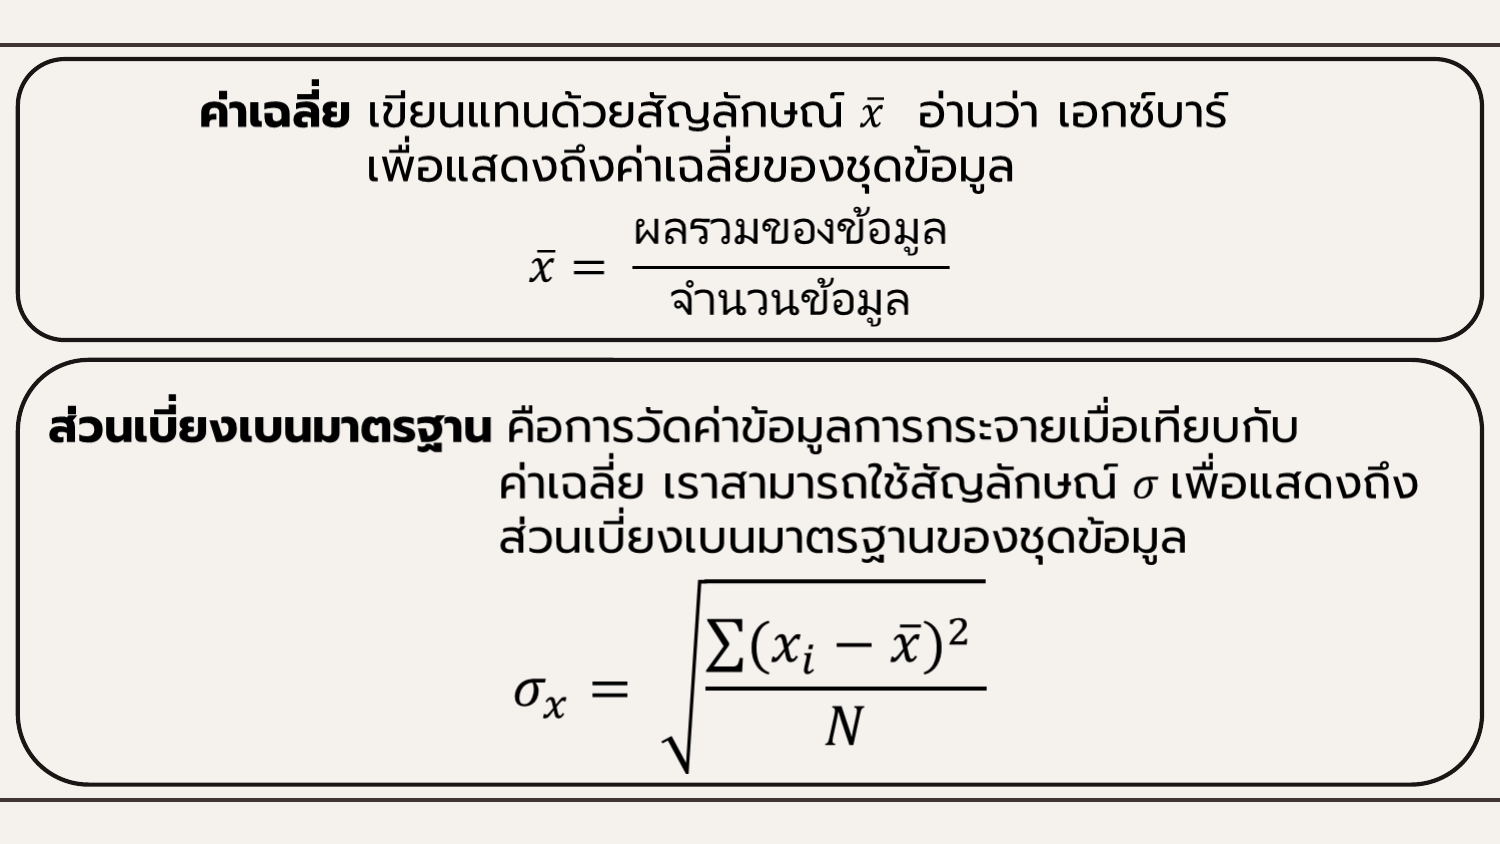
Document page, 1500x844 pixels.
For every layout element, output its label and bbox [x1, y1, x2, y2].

text_box [17, 560, 1482, 785]
text_box [17, 59, 1483, 341]
text_box [33, 394, 1461, 577]
text_box [17, 297, 43, 336]
text_box [17, 359, 1483, 716]
